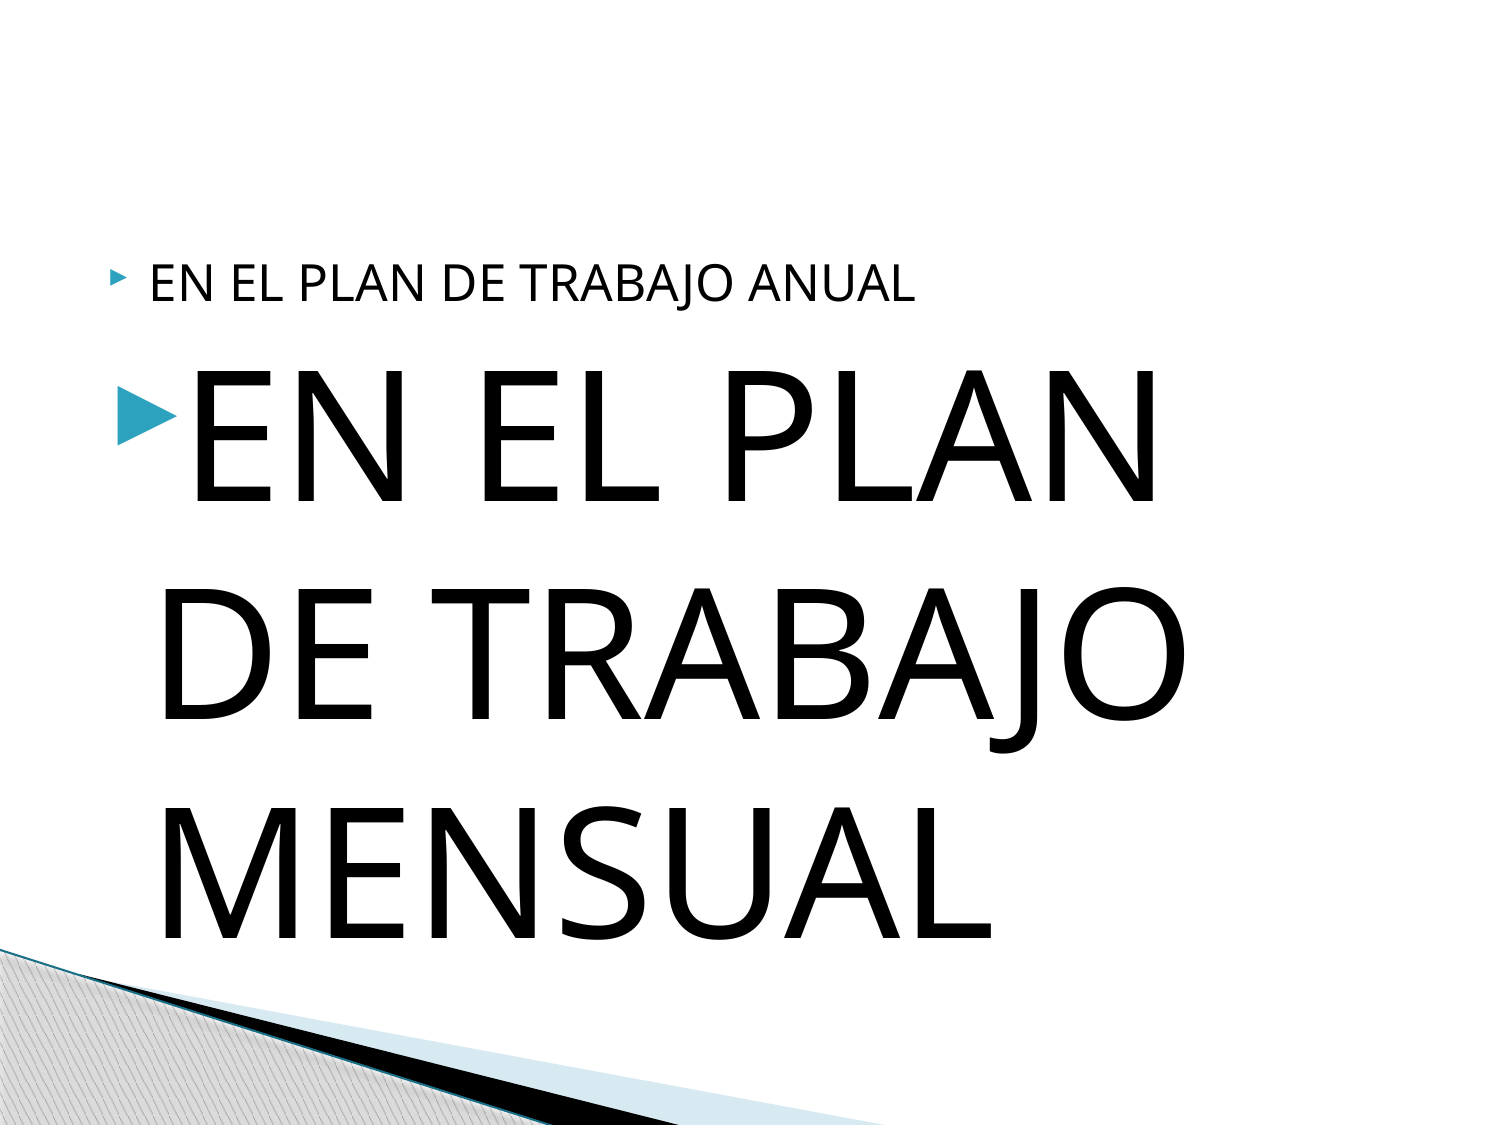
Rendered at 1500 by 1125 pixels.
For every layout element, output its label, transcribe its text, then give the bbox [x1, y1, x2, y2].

list EN EL PLAN DE TRABAJO ANUAL EN EL PLAN DE TRABAJO MENSUAL [75, 243, 1425, 986]
